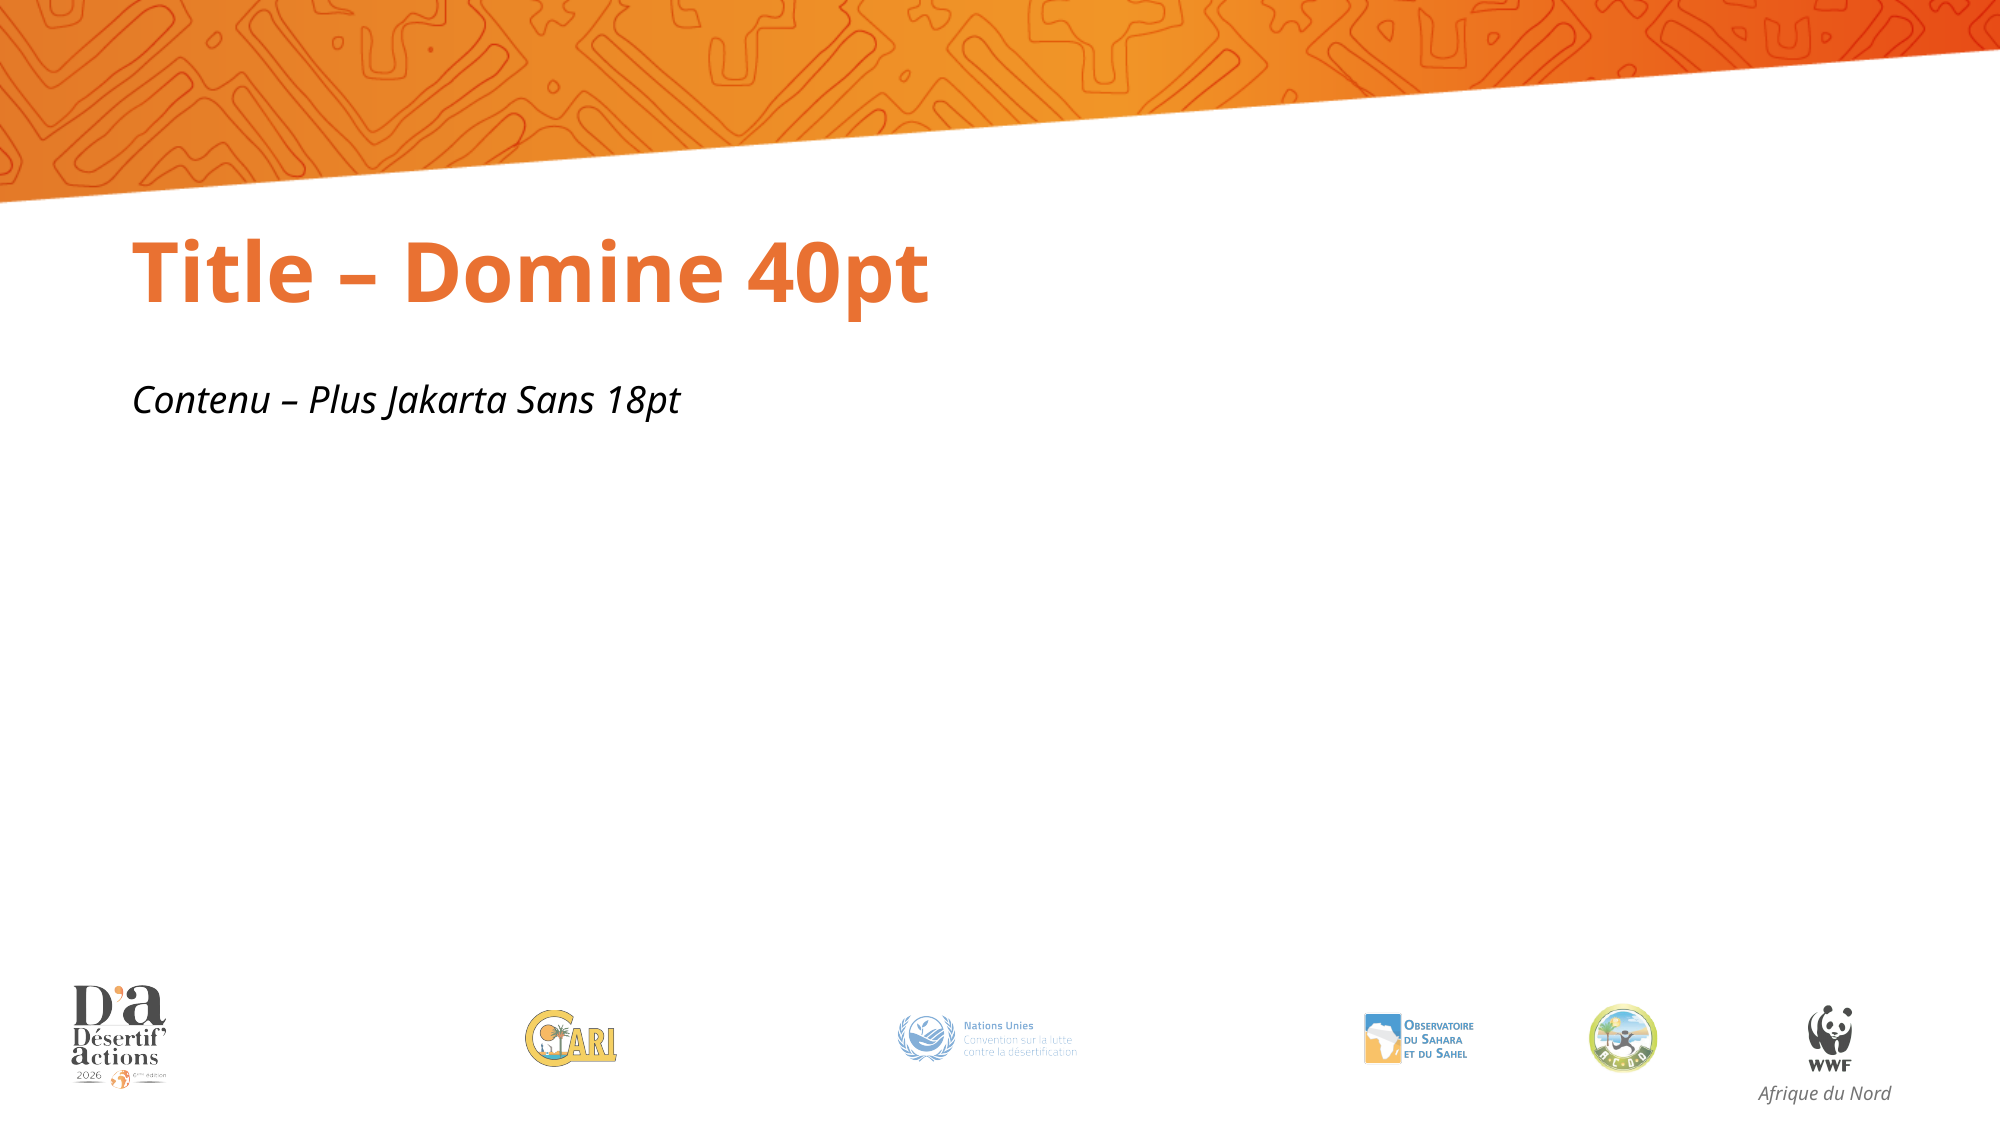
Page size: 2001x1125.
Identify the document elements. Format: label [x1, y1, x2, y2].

text_box [525, 1005, 1475, 1072]
picture [0, 0, 2000, 1125]
